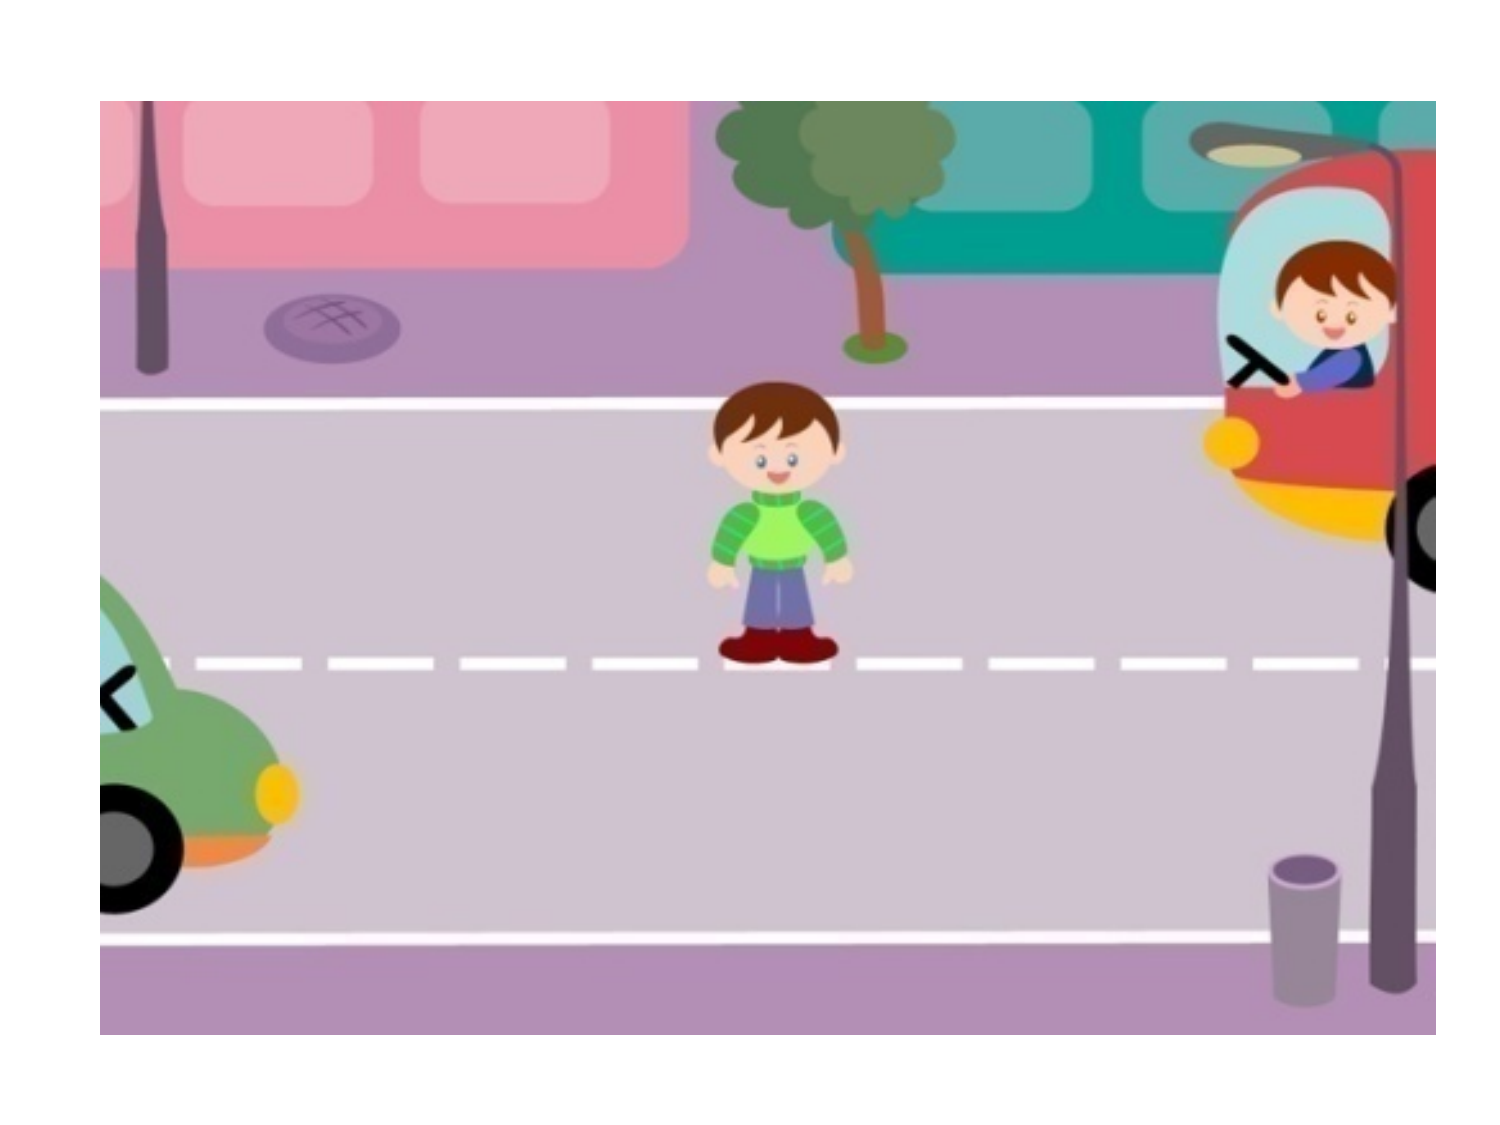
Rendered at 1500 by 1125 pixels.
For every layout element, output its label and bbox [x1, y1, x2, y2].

list [100, 101, 1436, 1036]
